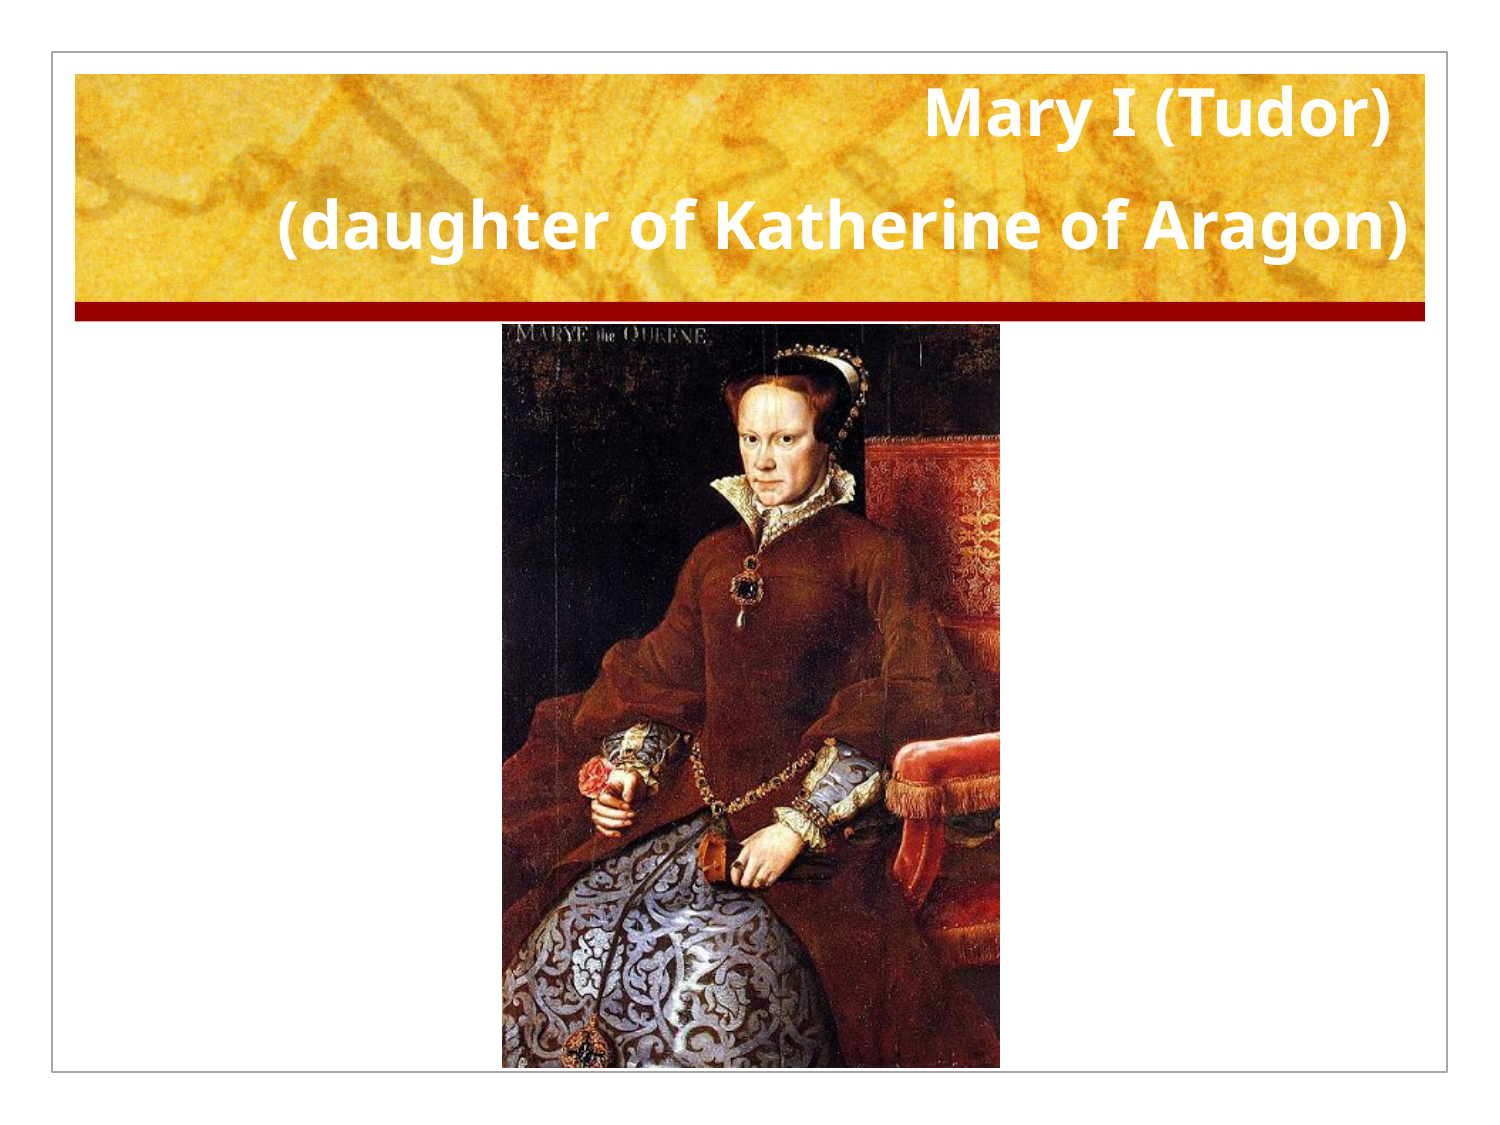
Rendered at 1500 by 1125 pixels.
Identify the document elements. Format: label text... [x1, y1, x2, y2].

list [501, 324, 1001, 1069]
picture [75, 263, 1425, 301]
title Mary I (Tudor) (daughter of Katherine of Aragon) [75, 45, 1425, 263]
